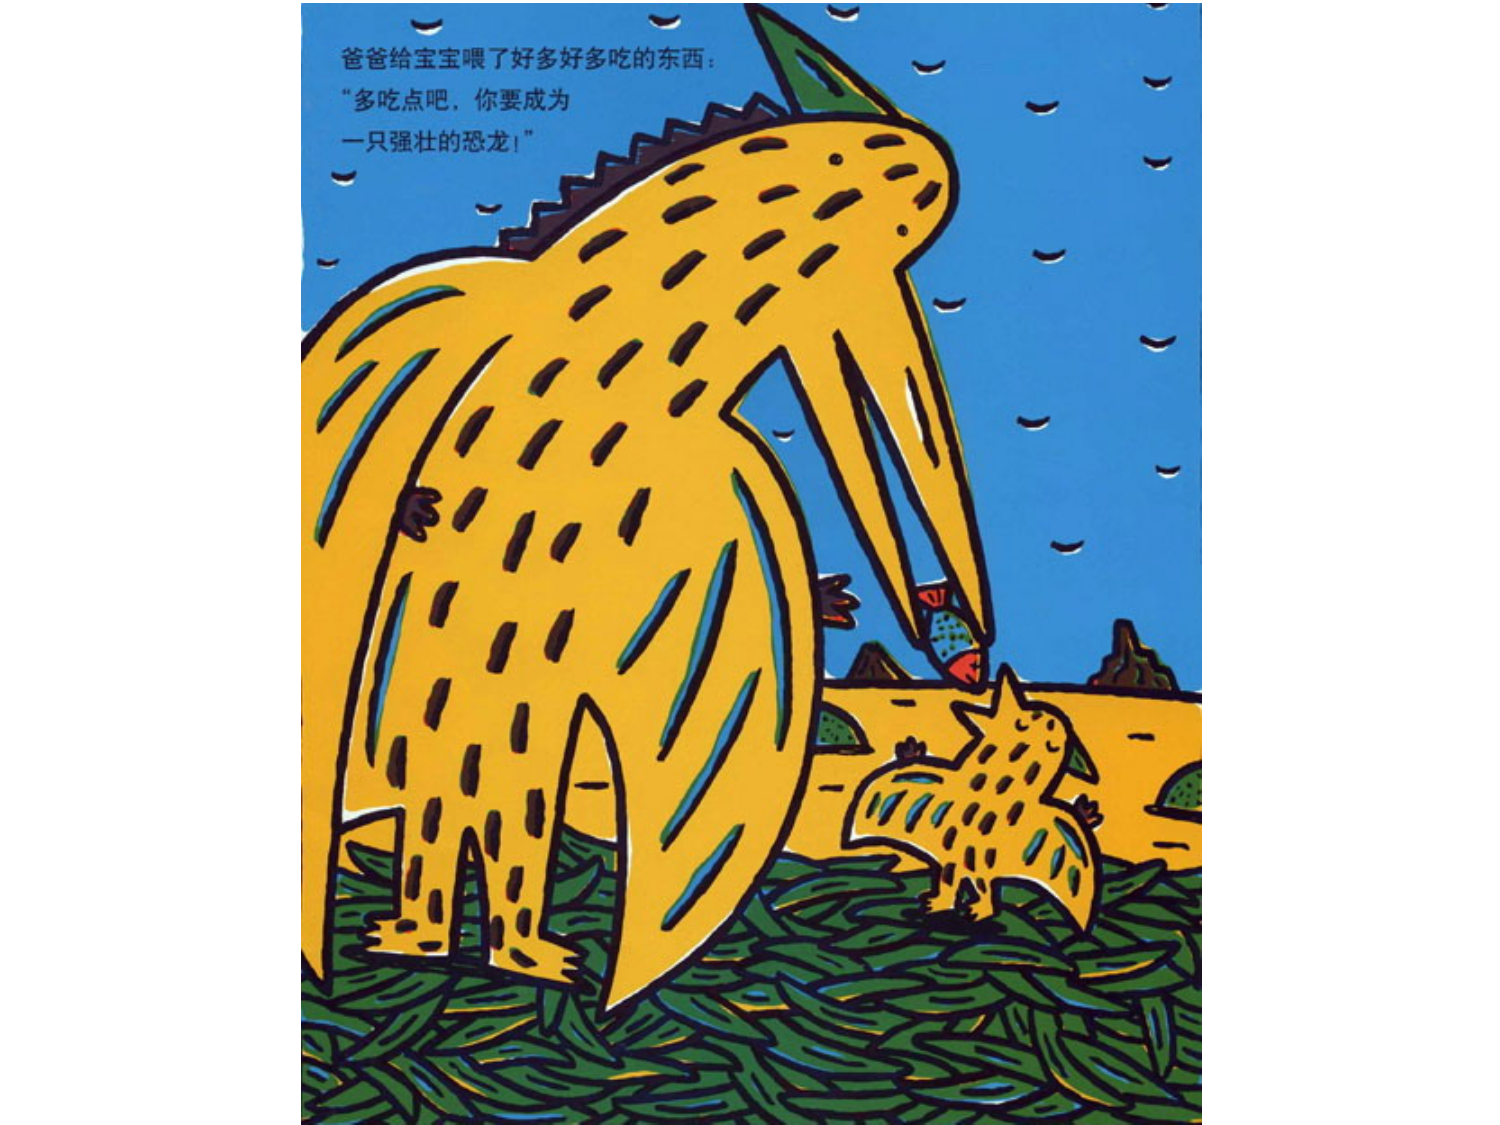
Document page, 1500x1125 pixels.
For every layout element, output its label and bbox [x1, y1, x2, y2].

picture [300, 2, 1202, 1125]
